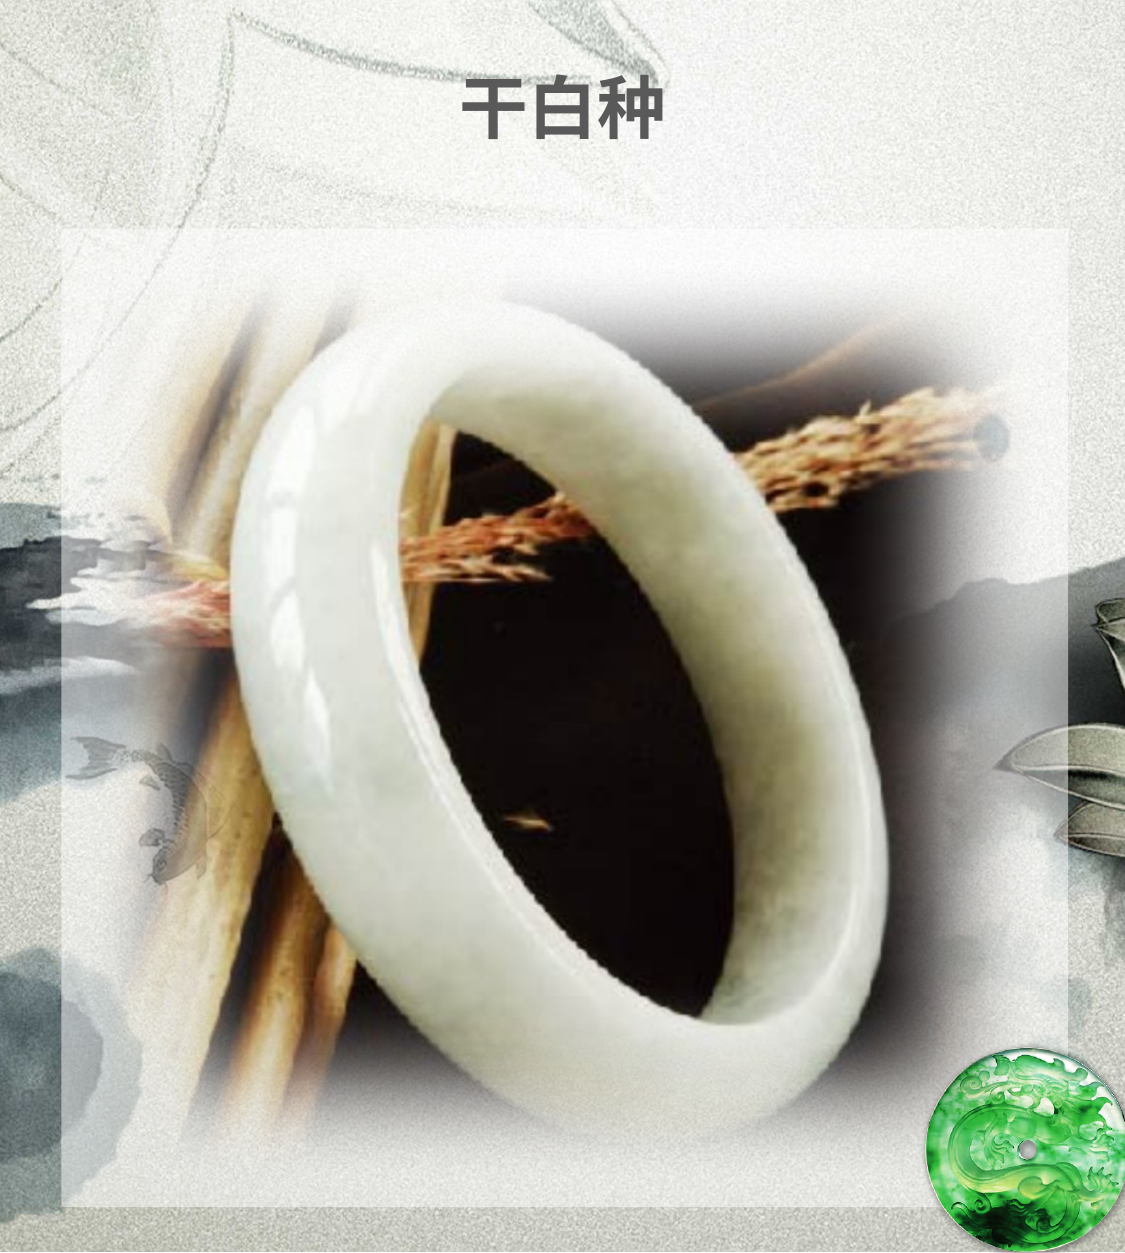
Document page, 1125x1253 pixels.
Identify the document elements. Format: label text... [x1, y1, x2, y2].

picture [0, 0, 1125, 1253]
title 干白种 [60, 32, 1066, 192]
